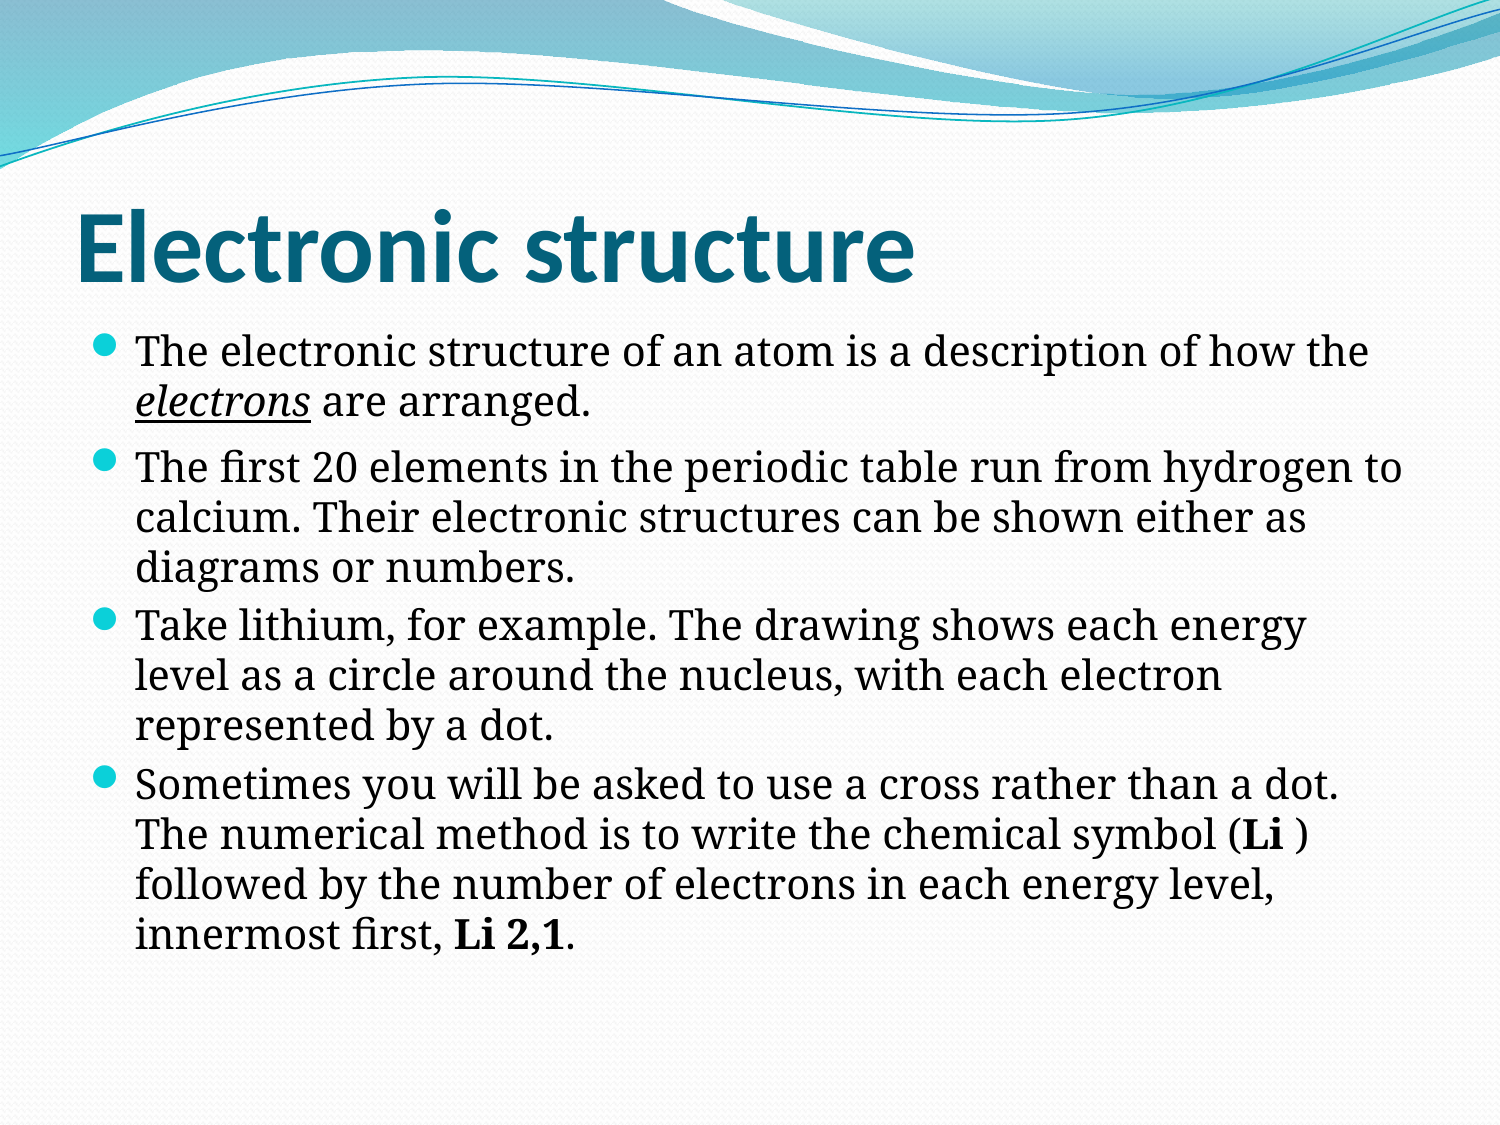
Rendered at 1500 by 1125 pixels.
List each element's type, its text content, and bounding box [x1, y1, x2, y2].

title Electronic structure [75, 115, 1425, 303]
list The electronic structure of an atom is a description of how the electrons are arranged. The first 20 elements in the periodic table run from hydrogen to calcium. Their electronic structures can be shown either as diagrams or numbers. Take lithium, for example. The drawing shows each energy level as a circle around the nucleus, with each electron represented by a dot. Sometimes you will be asked to use a cross rather than a dot. The numerical method is to write the chemical symbol (Li ) followed by the number of electrons in each energy level, innermost first, Li 2,1. [75, 317, 1425, 1038]
